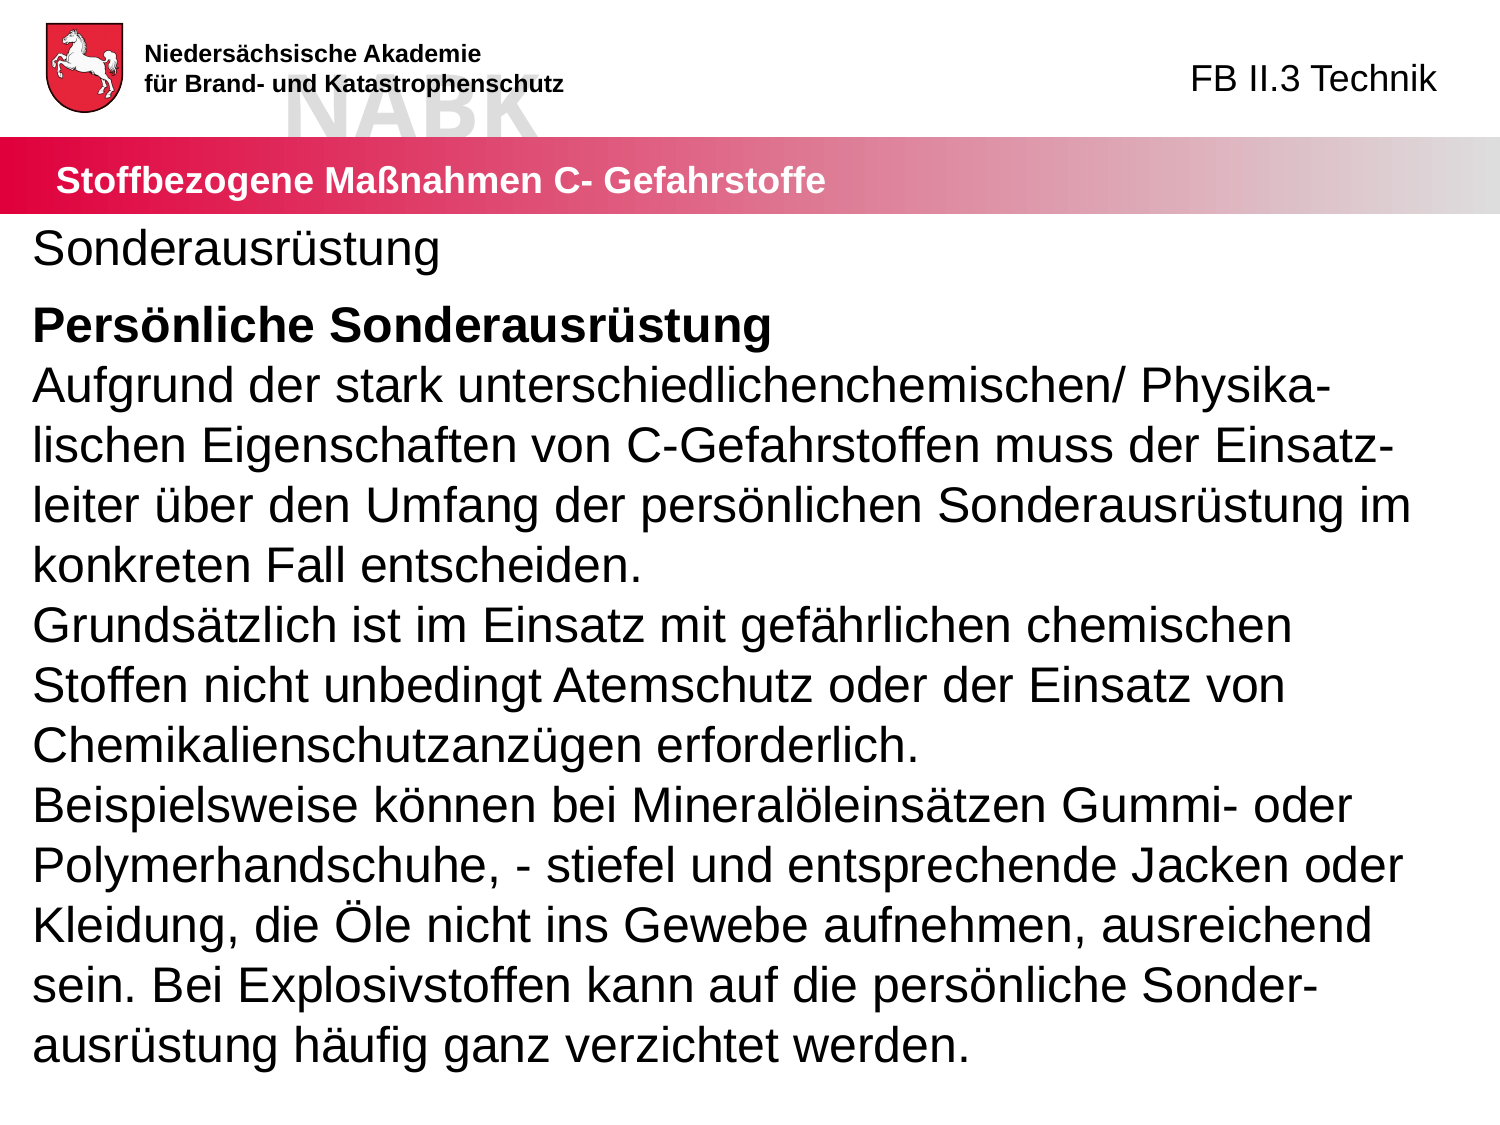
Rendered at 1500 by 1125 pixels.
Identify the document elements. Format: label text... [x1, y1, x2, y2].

picture [45, 22, 124, 114]
text_box Sonderausrüstung [18, 207, 457, 284]
text_box Persönliche Sonderausrüstung Aufgrund der stark unterschiedlichenchemischen/ Physika- lischen Eigenschaften von C-Gefahrstoffen muss der Einsatz- leiter über den Umfang der persönlichen Sonderausrüstung im konkreten Fall entscheiden. Grundsätzlich ist im Einsatz mit gefährlichen chemischen Stoffen nicht unbedingt Atemschutz oder der Einsatz von Chemikalienschutzanzügen erforderlich. Beispielsweise können bei Mineralöleinsätzen Gummi- oder Polymerhandschuhe, - stiefel und entsprechende Jacken oder Kleidung, die Öle nicht ins Gewebe aufnehmen, ausreichend sein. Bei Explosivstoffen kann auf die persönliche Sonder- ausrüstung häufig ganz verzichtet werden. [17, 284, 1447, 1081]
